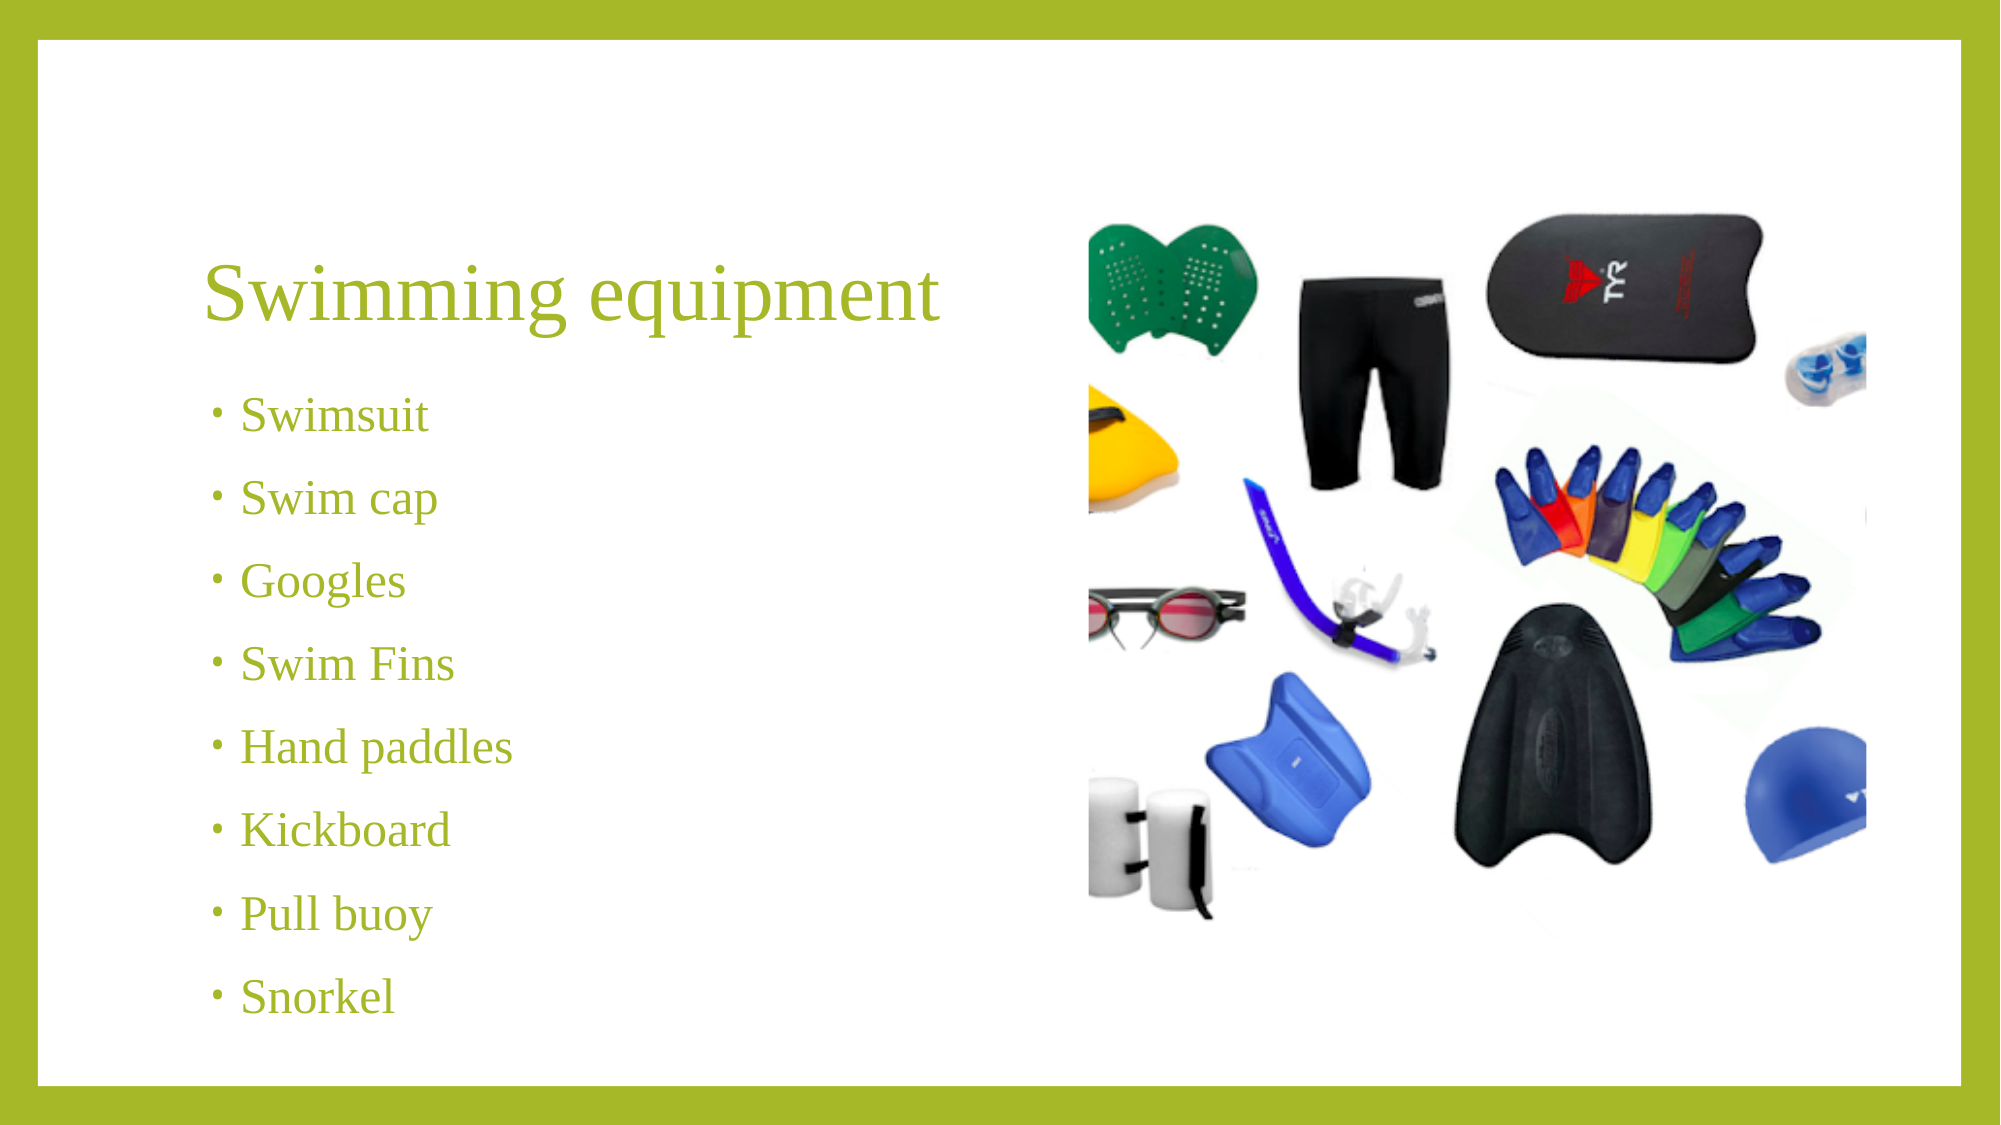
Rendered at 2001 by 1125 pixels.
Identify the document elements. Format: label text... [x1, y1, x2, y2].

list Swimsuit Swim cap Googles Swim Fins Hand paddles Kickboard Pull buoy Snorkel [187, 380, 1022, 1040]
title Swimming equipment [187, 175, 1041, 413]
picture [1088, 202, 1867, 941]
